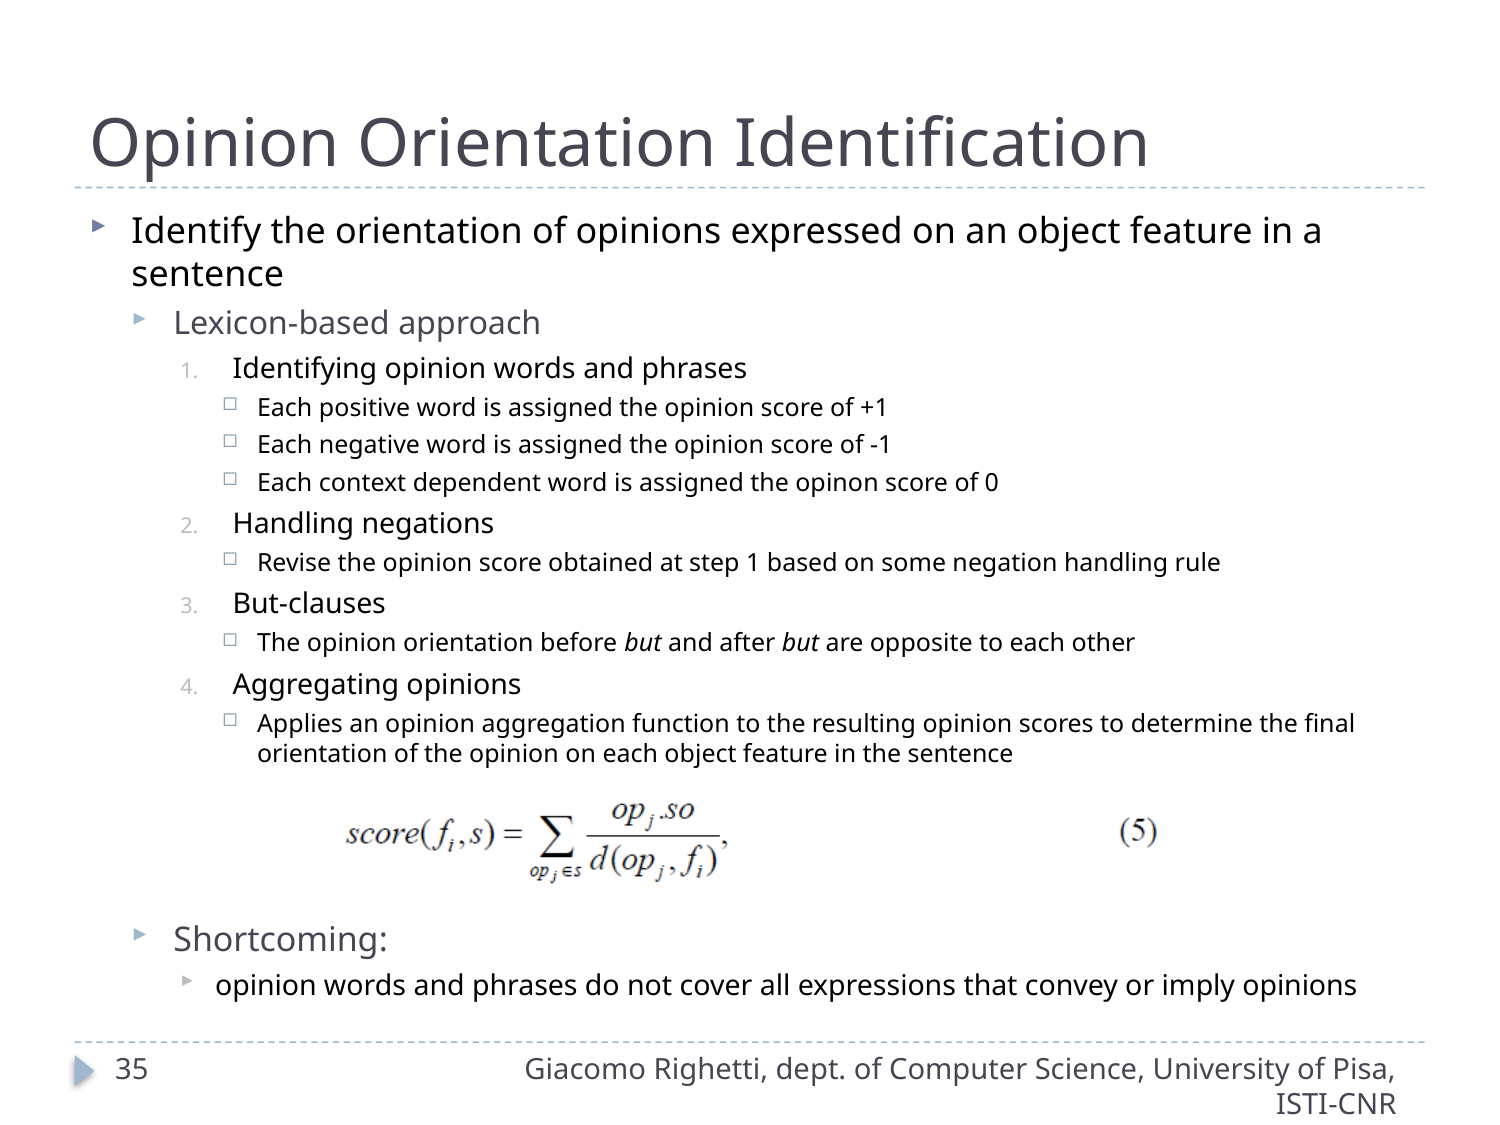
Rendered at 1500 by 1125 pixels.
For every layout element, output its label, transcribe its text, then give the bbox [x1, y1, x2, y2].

title Opinion Orientation Identification [75, 24, 1425, 188]
list Identify the orientation of opinions expressed on an object feature in a sentence Lexicon-based approach Identifying opinion words and phrases Each positive word is assigned the opinion score of +1 Each negative word is assigned the opinion score of -1 Each context dependent word is assigned the opinon score of 0 Handling negations Revise the opinion score obtained at step 1 based on some negation handling rule But-clauses The opinion orientation before but and after but are opposite to each other Aggregating opinions Applies an opinion aggregation function to the resulting opinion scores to determine the final orientation of the opinion on each object feature in the sentence Shortcoming: opinion words and phrases do not cover all expressions that convey or imply opinions [75, 200, 1425, 1010]
slide_number 35 [100, 1042, 426, 1103]
picture [324, 786, 1176, 894]
footer Giacomo Righetti, dept. of Computer Science, University of Pisa, ISTI-CNR [475, 1042, 1412, 1125]
